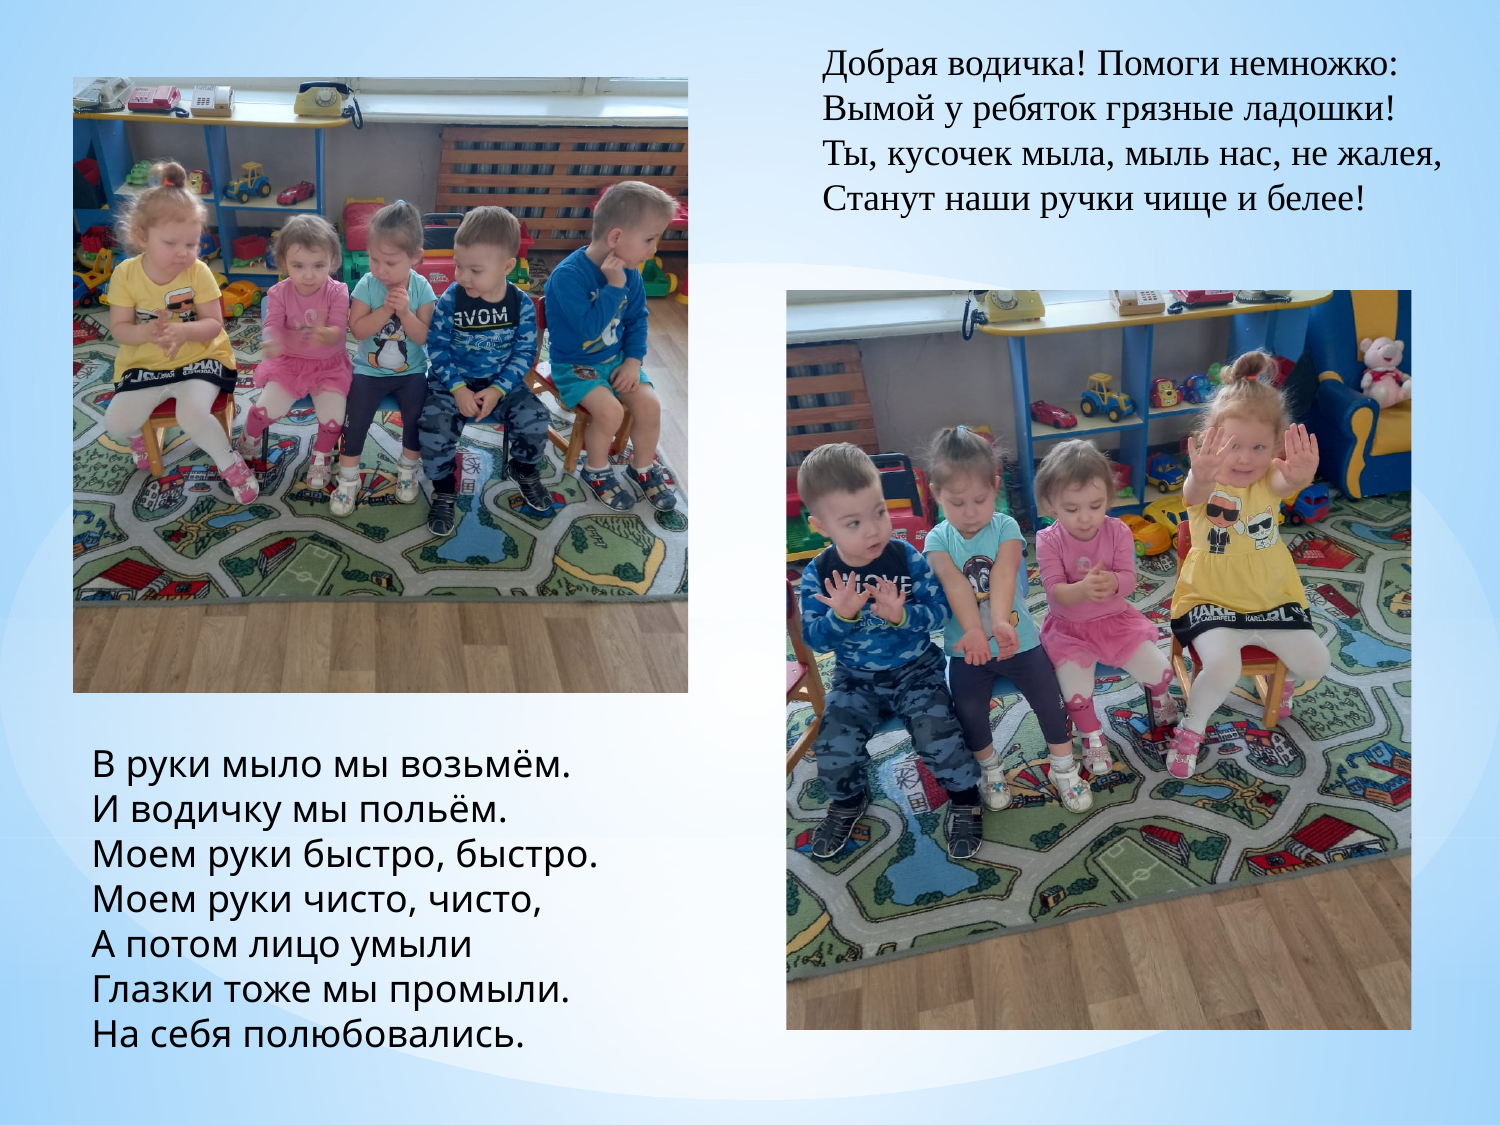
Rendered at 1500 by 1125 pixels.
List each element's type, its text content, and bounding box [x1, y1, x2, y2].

picture [786, 290, 1412, 1030]
picture [72, 77, 689, 693]
text_box В руки мыло мы возьмём. И водичку мы польём. Моем руки быстро, быстро. Моем руки чисто, чисто, А потом лицо умыли Глазки тоже мы промыли. На себя полюбовались. [76, 597, 1125, 1063]
text_box Добрая водичка! Помоги немножко: Вымой у ребяток грязные ладошки! Ты, кусочек мыла, мыль нас, не жалея, Станут наши ручки чище и белее! [655, 30, 1459, 226]
text_box [693, 259, 1125, 320]
